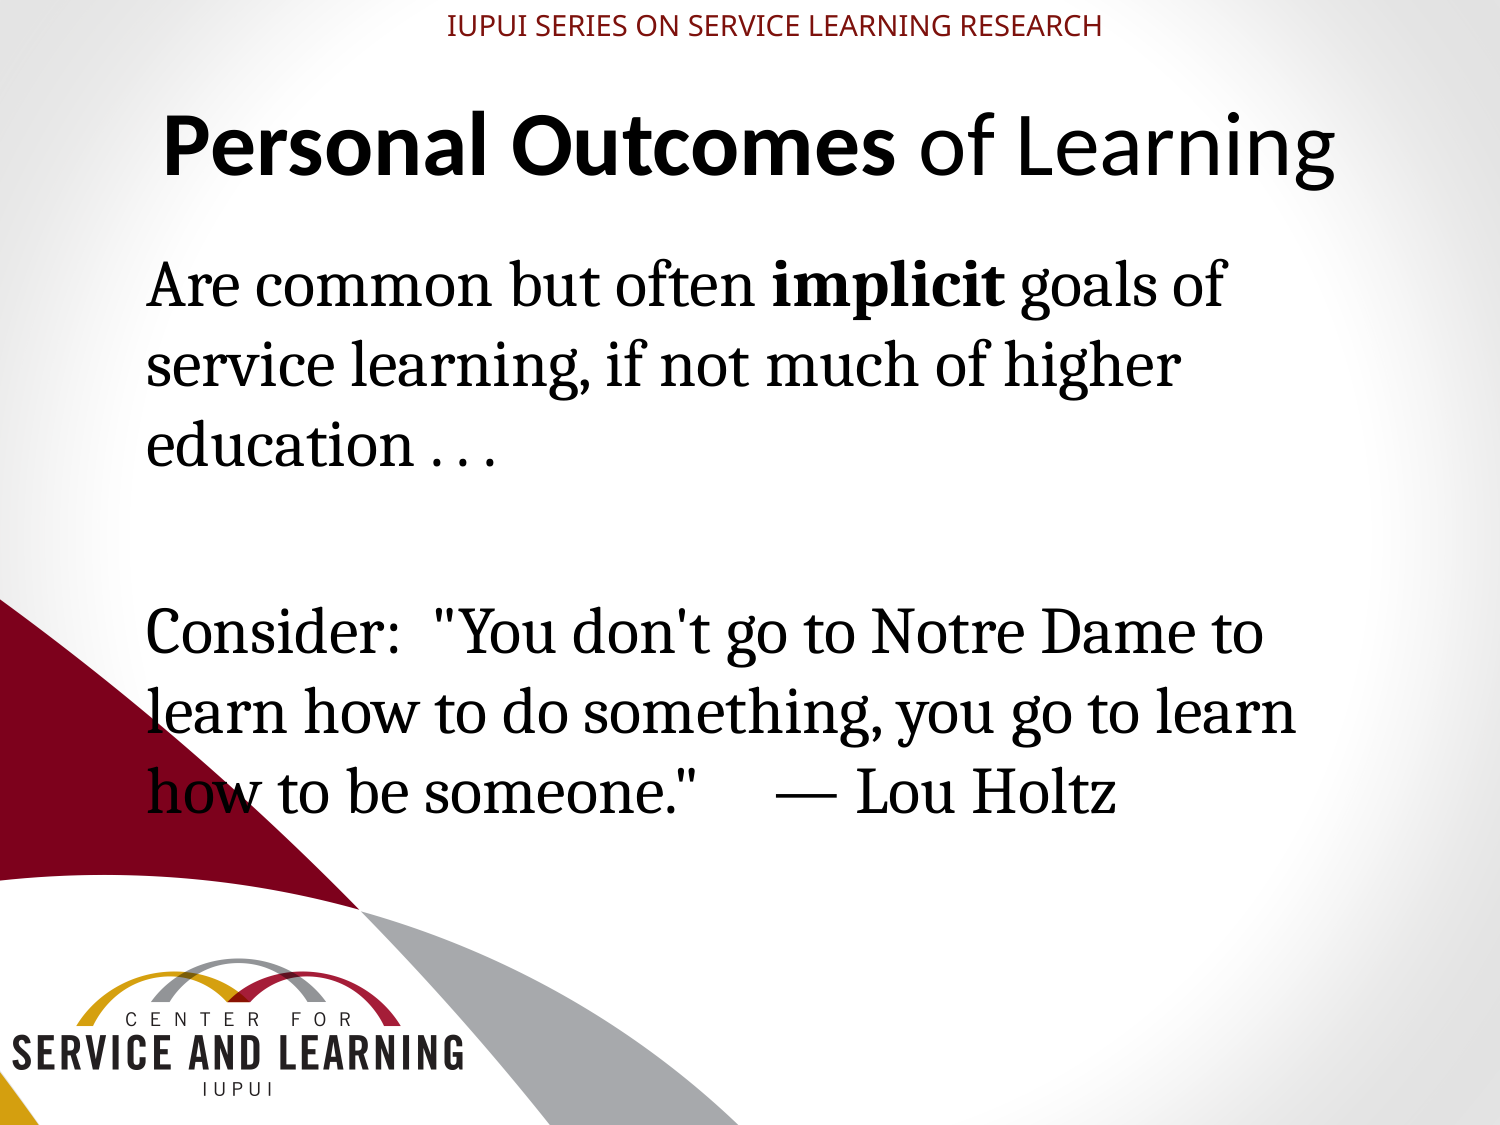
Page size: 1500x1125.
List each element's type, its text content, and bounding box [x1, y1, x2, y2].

text_box IUPUI SERIES ON SERVICE LEARNING RESEARCH [381, 0, 1171, 50]
picture [0, 0, 1500, 1125]
title Personal Outcomes of Learning [75, 45, 1425, 232]
list Are common but often implicit goals of service learning, if not much of higher education . . . Consider: "You don't go to Notre Dame to learn how to do something, you go to learn how to be someone." — Lou Holtz [75, 232, 1425, 975]
